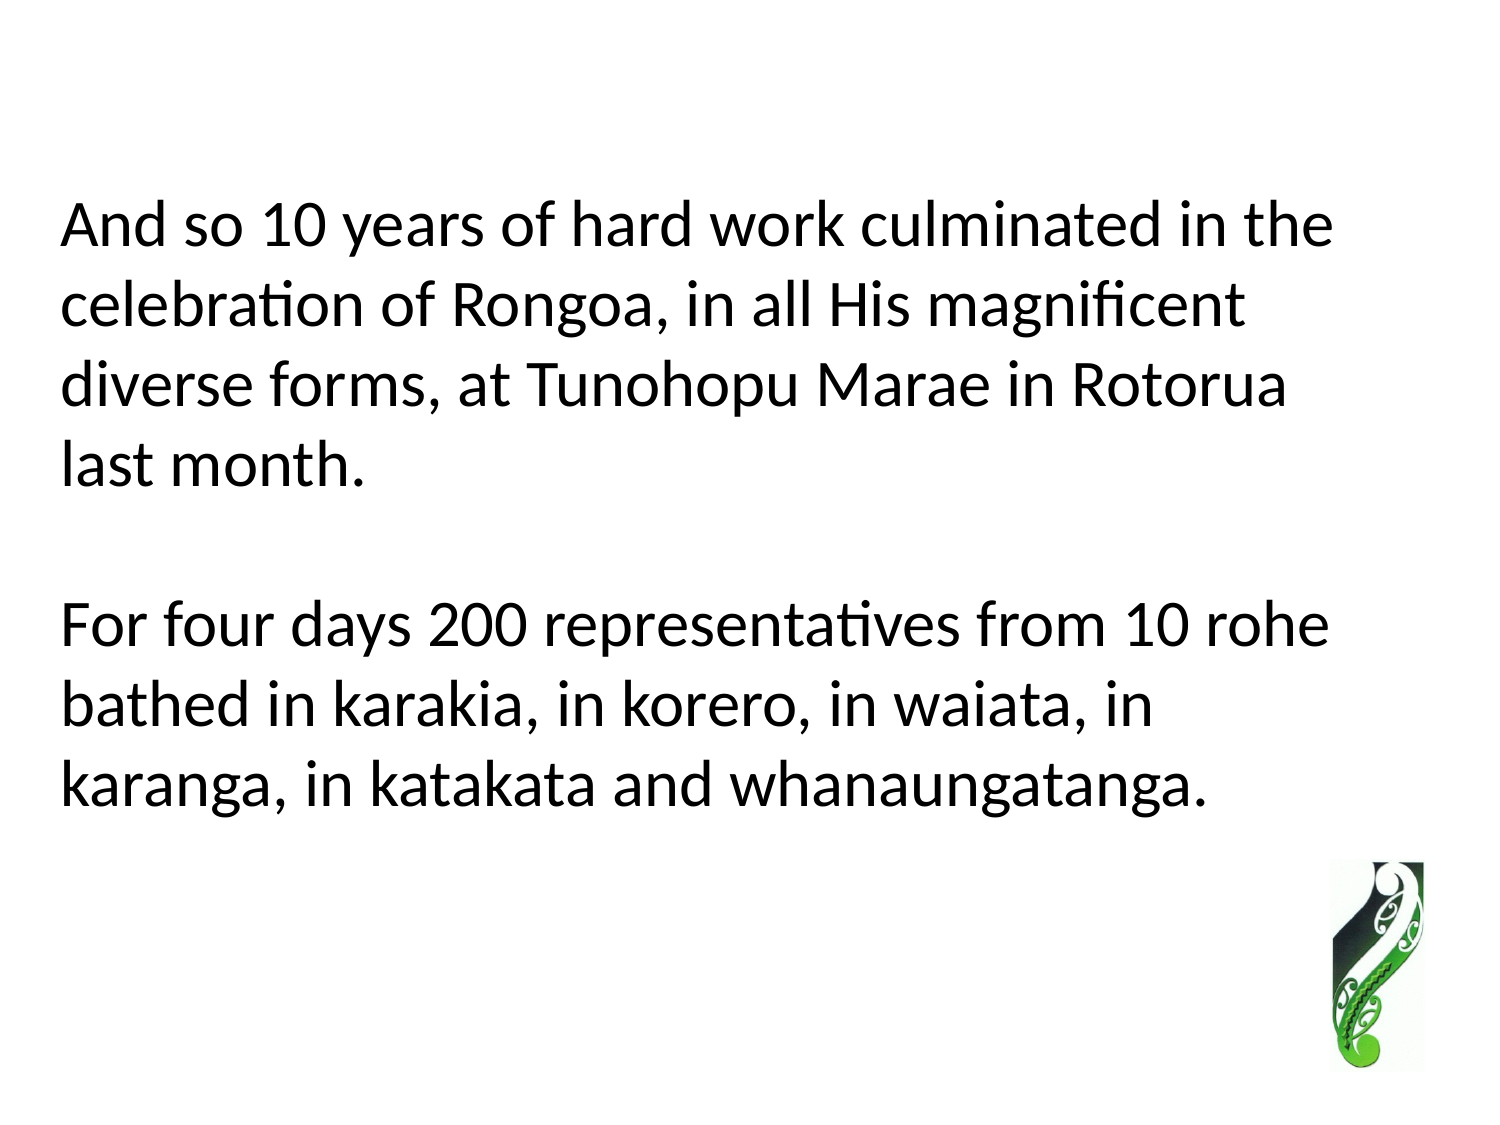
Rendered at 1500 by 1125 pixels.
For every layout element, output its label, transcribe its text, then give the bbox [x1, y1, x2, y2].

text_box And so 10 years of hard work culminated in the celebration of Rongoa, in all His magnificent diverse forms, at Tunohopu Marae in Rotorua last month. For four days 200 representatives from 10 rohe bathed in karakia, in korero, in waiata, in karanga, in katakata and whanaungatanga. [45, 172, 1404, 907]
picture [1330, 859, 1426, 1073]
